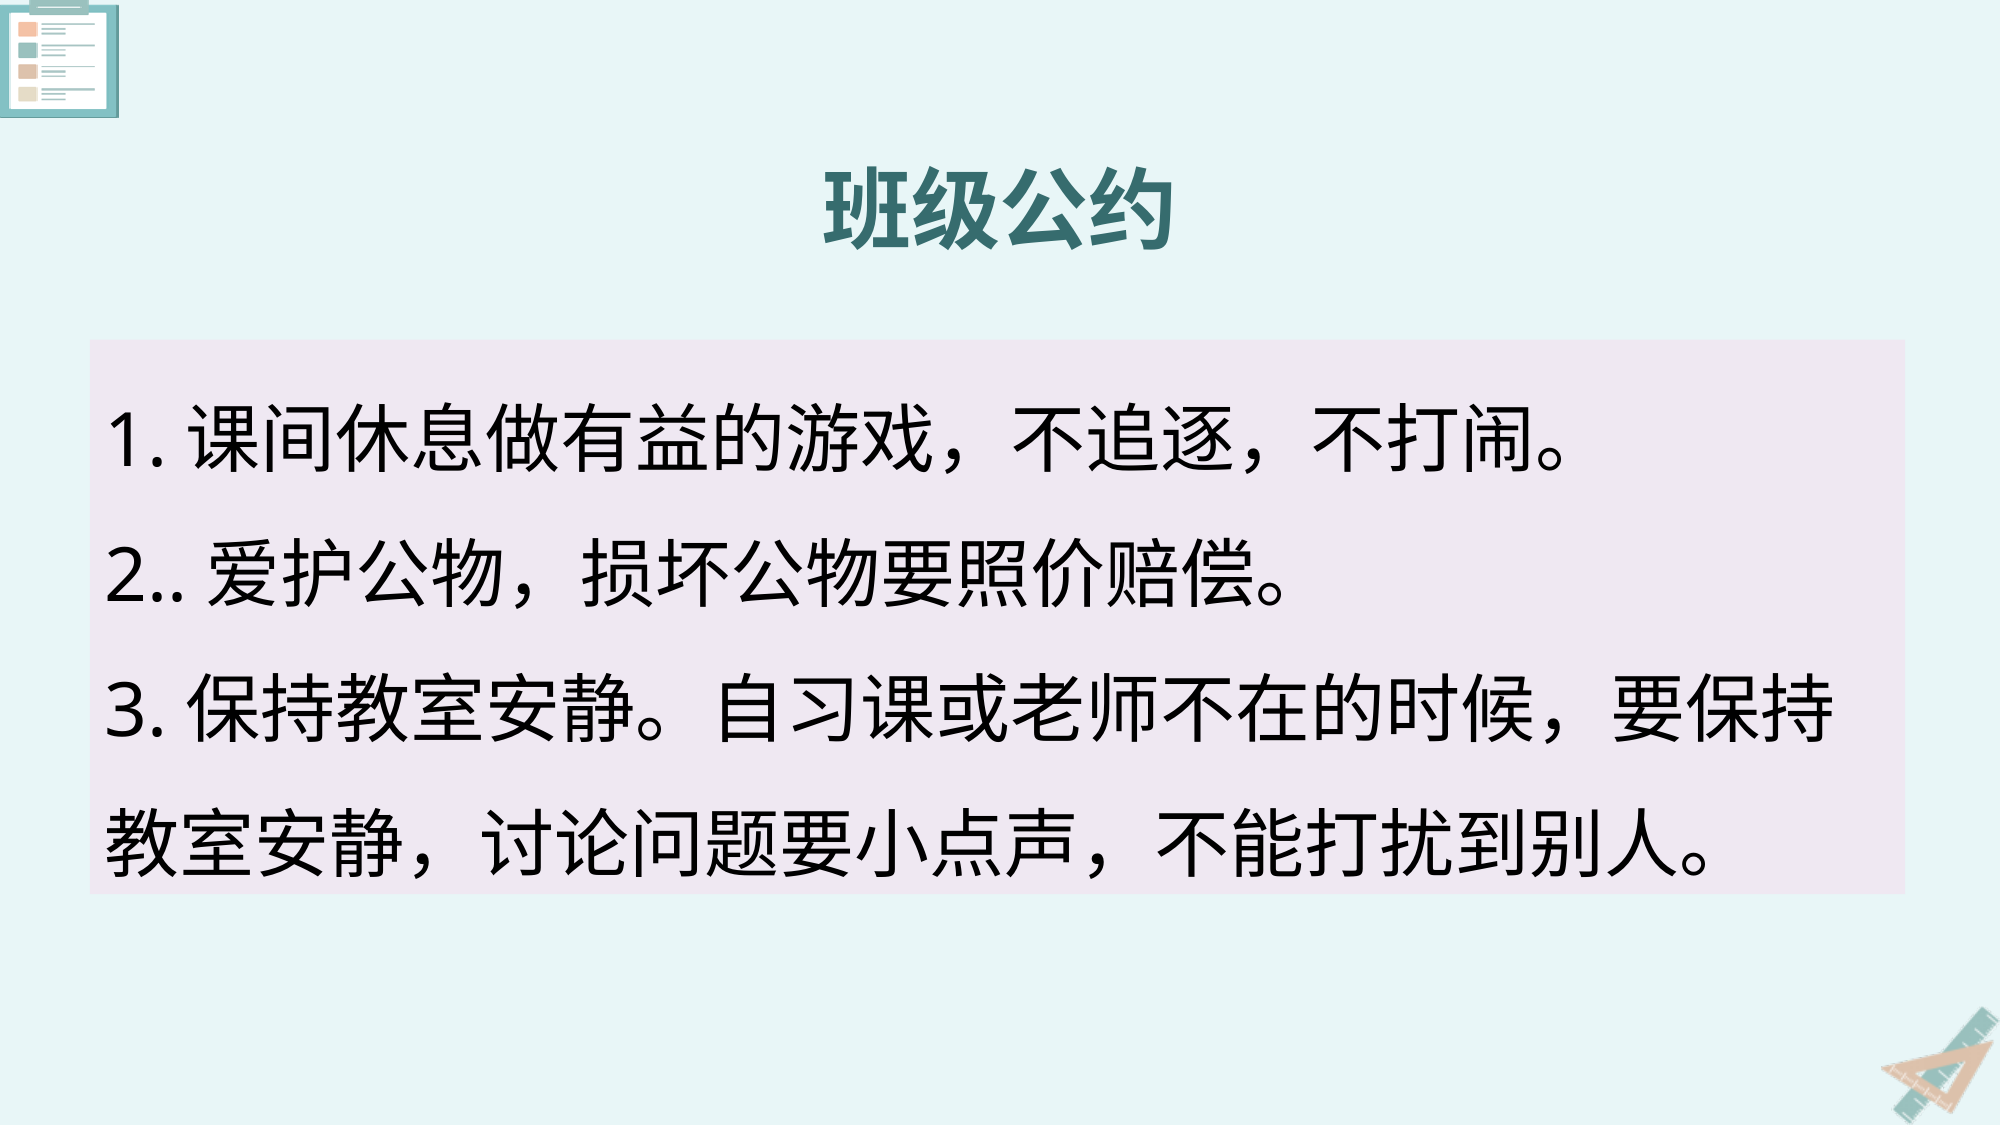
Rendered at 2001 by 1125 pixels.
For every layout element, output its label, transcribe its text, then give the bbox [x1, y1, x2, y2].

text_box 1.课间休息做有益的游戏，不追逐，不打闹。 2..爱护公物，损坏公物要照价赔偿。 3.保持教室安静。自习课或老师不在的时候，要保持教室安静，讨论问题要小点声，不能打扰到别人。 [89, 339, 1906, 895]
picture [0, 0, 119, 119]
text_box 班级公约 [331, 114, 1669, 268]
picture [1881, 1006, 2000, 1125]
